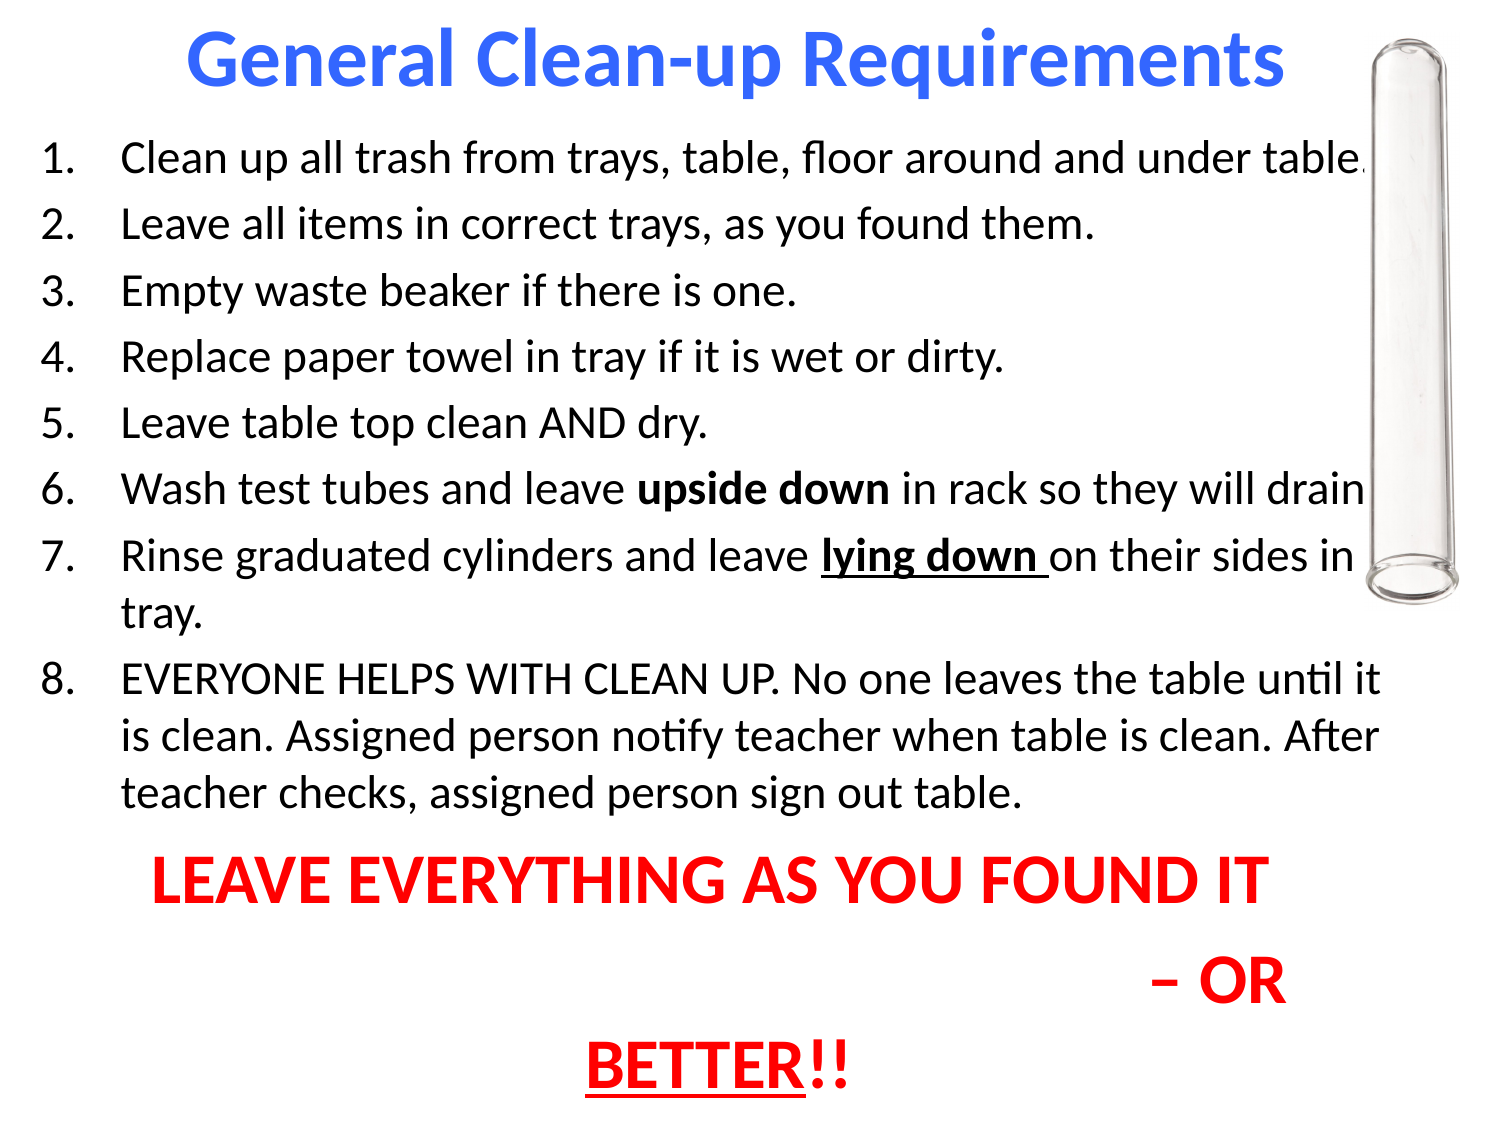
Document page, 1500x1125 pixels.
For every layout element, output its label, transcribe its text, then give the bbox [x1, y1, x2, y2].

title General Clean-up Requirements [62, 0, 1412, 118]
picture [1363, 32, 1460, 611]
list Clean up all trash from trays, table, floor around and under table. Leave all items in correct trays, as you found them. Empty waste beaker if there is one. Replace paper towel in tray if it is wet or dirty. Leave table top clean AND dry. Wash test tubes and leave upside down in rack so they will drain. Rinse graduated cylinders and leave lying down on their sides in tray. EVERYONE HELPS WITH CLEAN UP. No one leaves the table until it is clean. Assigned person notify teacher when table is clean. After teacher checks, assigned person sign out table. LEAVE EVERYTHING AS YOU FOUND IT – OR BETTER!! [25, 118, 1412, 1125]
